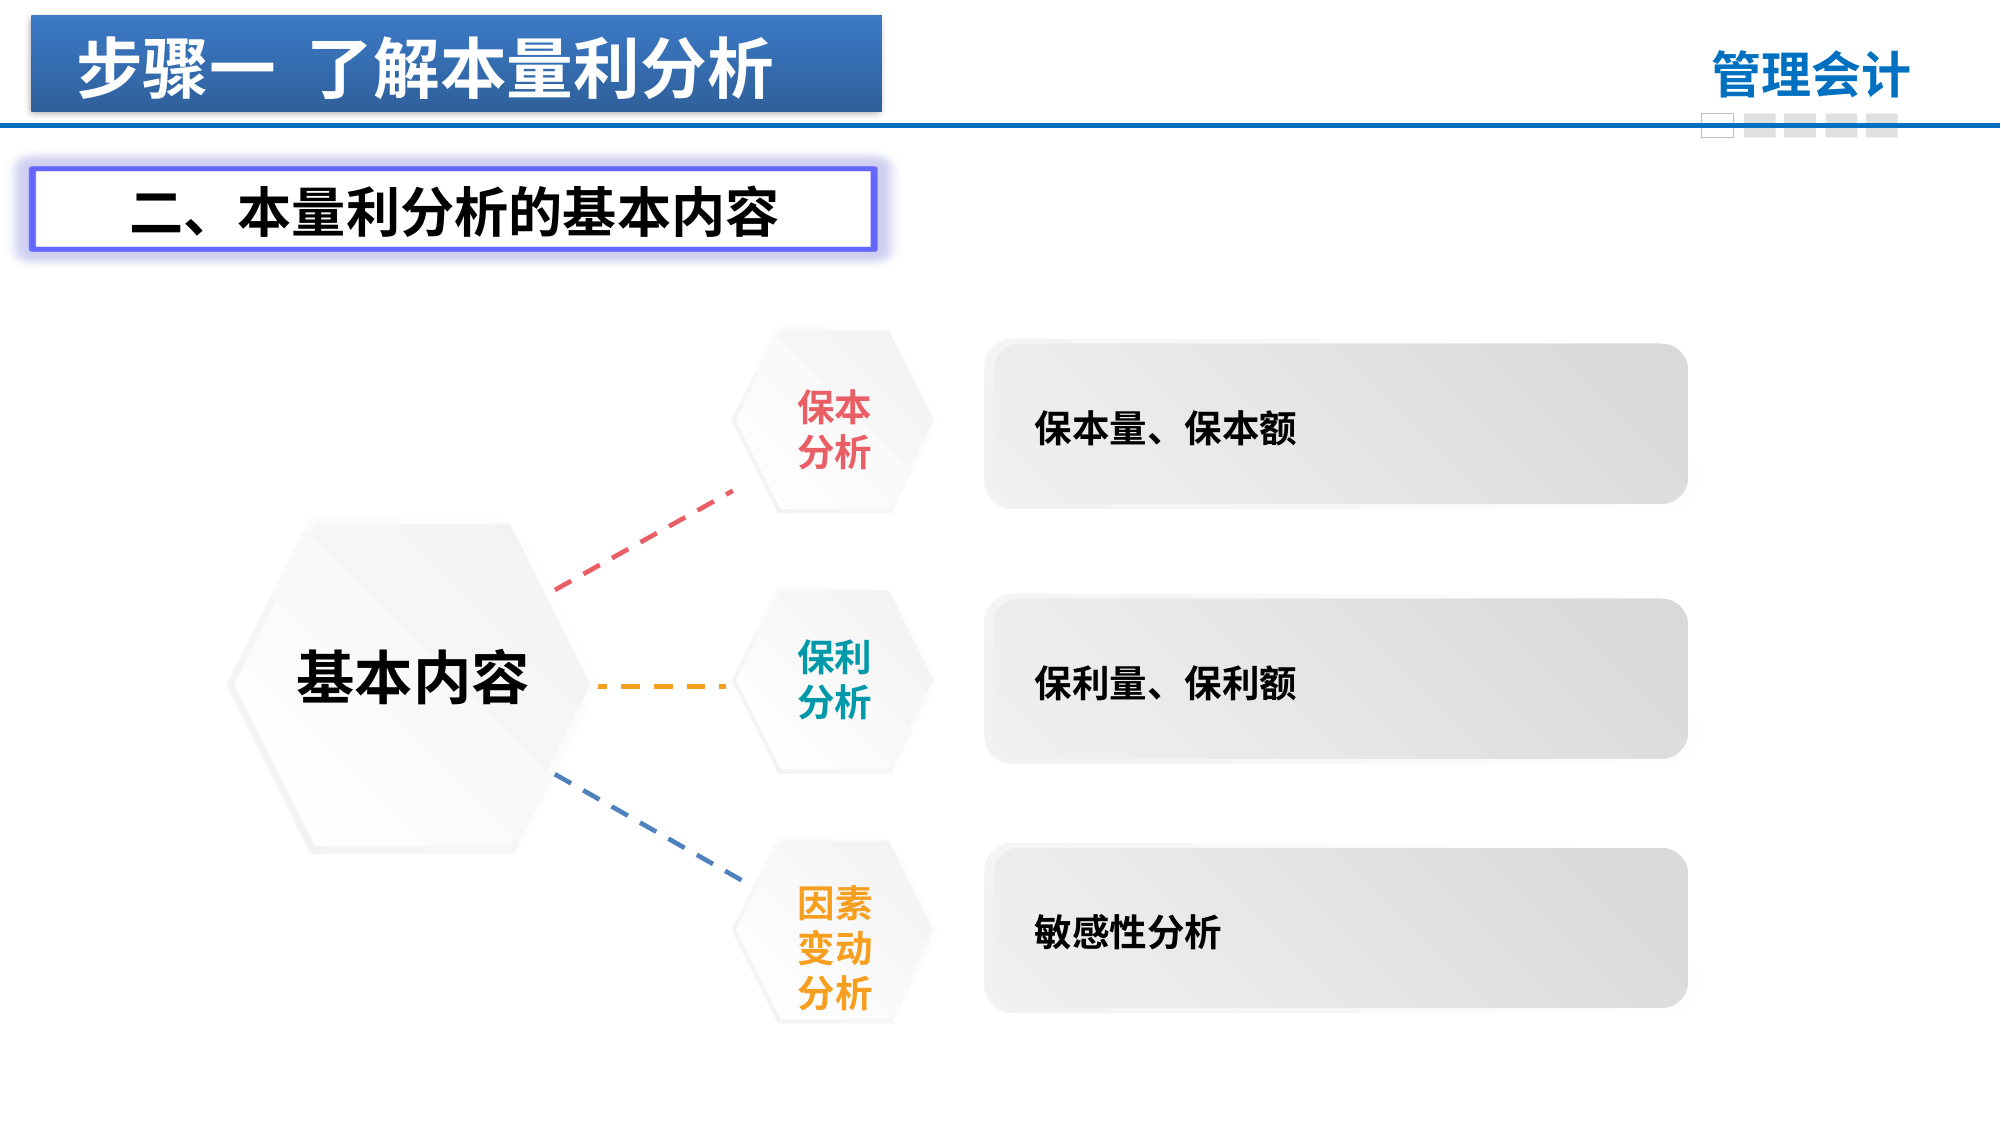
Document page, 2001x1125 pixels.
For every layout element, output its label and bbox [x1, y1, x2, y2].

text_box [0, 141, 914, 277]
text_box [31, 14, 883, 197]
text_box [226, 516, 599, 854]
text_box [731, 836, 938, 1024]
text_box [526, 490, 747, 884]
text_box [731, 586, 938, 774]
text_box [984, 593, 1698, 764]
text_box [731, 326, 938, 514]
text_box [984, 338, 1698, 509]
text_box [984, 842, 1698, 1014]
